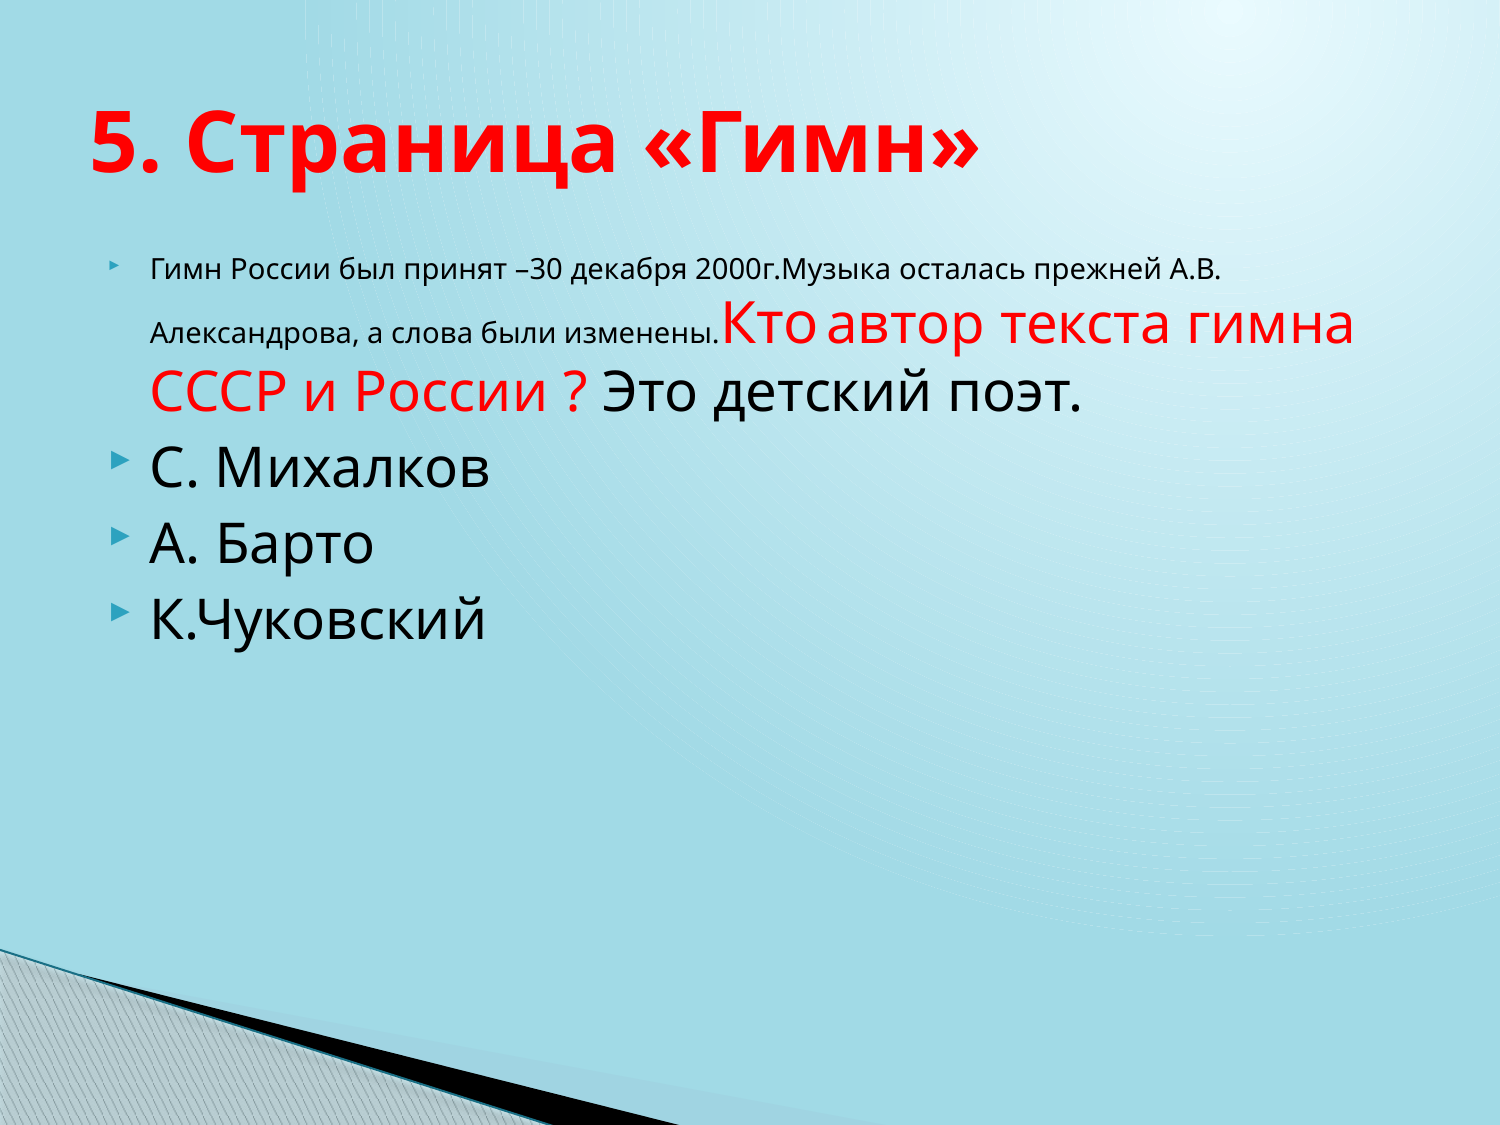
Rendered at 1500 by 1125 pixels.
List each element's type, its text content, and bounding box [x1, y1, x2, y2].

title 5. Страница «Гимн» [75, 45, 1425, 233]
list Гимн России был принят –30 декабря 2000г.Музыка осталась прежней А.В. Александрова, а слова были изменены.Кто автор текста гимна СССР и России ? Это детский поэт. С. Михалков А. Барто К.Чуковский [74, 242, 1426, 986]
